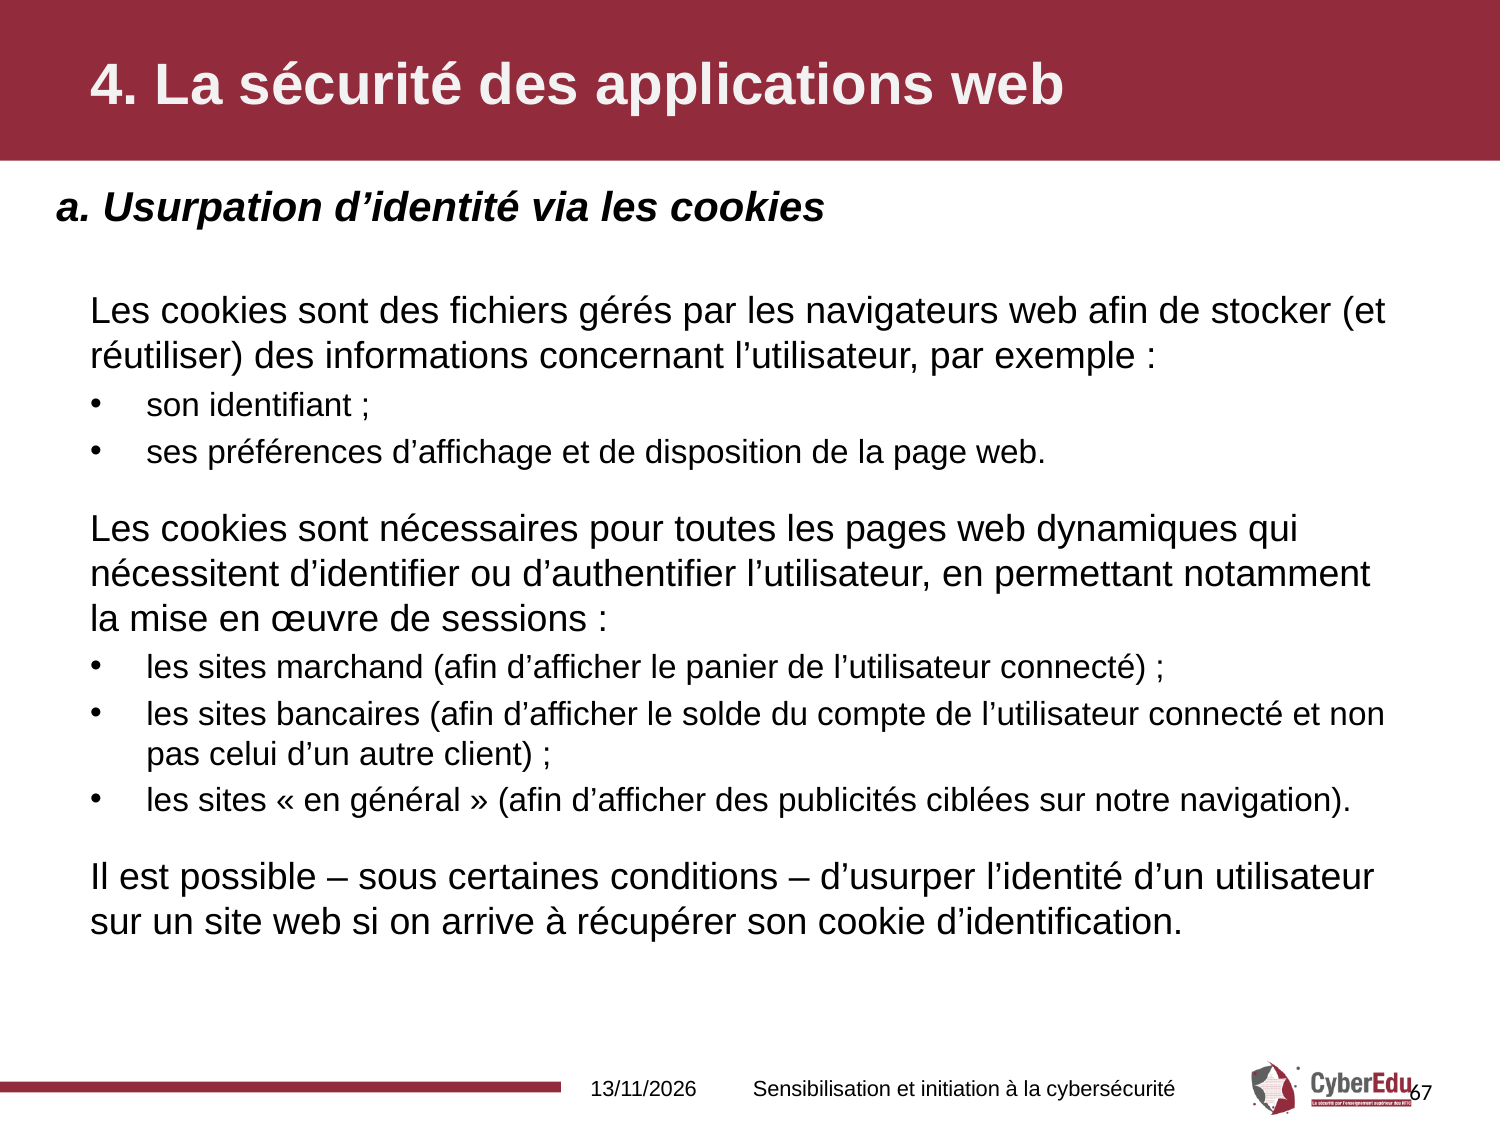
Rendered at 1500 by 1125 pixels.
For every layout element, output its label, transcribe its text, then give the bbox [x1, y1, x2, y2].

title 4. La sécurité des applications web [75, 1, 1425, 161]
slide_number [561, 1057, 727, 1118]
list Les cookies sont des fichiers gérés par les navigateurs web afin de stocker (et réutiliser) des informations concernant l’utilisateur, par exemple : son identifiant ; ses préférences d’affichage et de disposition de la page web. Les cookies sont nécessaires pour toutes les pages web dynamiques qui nécessitent d’identifier ou d’authentifier l’utilisateur, en permettant notamment la mise en œuvre de sessions : les sites marchand (afin d’afficher le panier de l’utilisateur connecté) ; les sites bancaires (afin d’afficher le solde du compte de l’utilisateur connecté et non pas celui d’un autre client) ; les sites « en général » (afin d’afficher des publicités ciblées sur notre navigation). Il est possible – sous certaines conditions – d’usurper l’identité d’un utilisateur sur un site web si on arrive à récupérer son cookie d’identification. [75, 278, 1425, 1035]
picture [1246, 1060, 1412, 1115]
footer Sensibilisation et initiation à la cybersécurité [738, 1057, 1236, 1118]
text_box a. Usurpation d’identité via les cookies [41, 172, 1471, 268]
